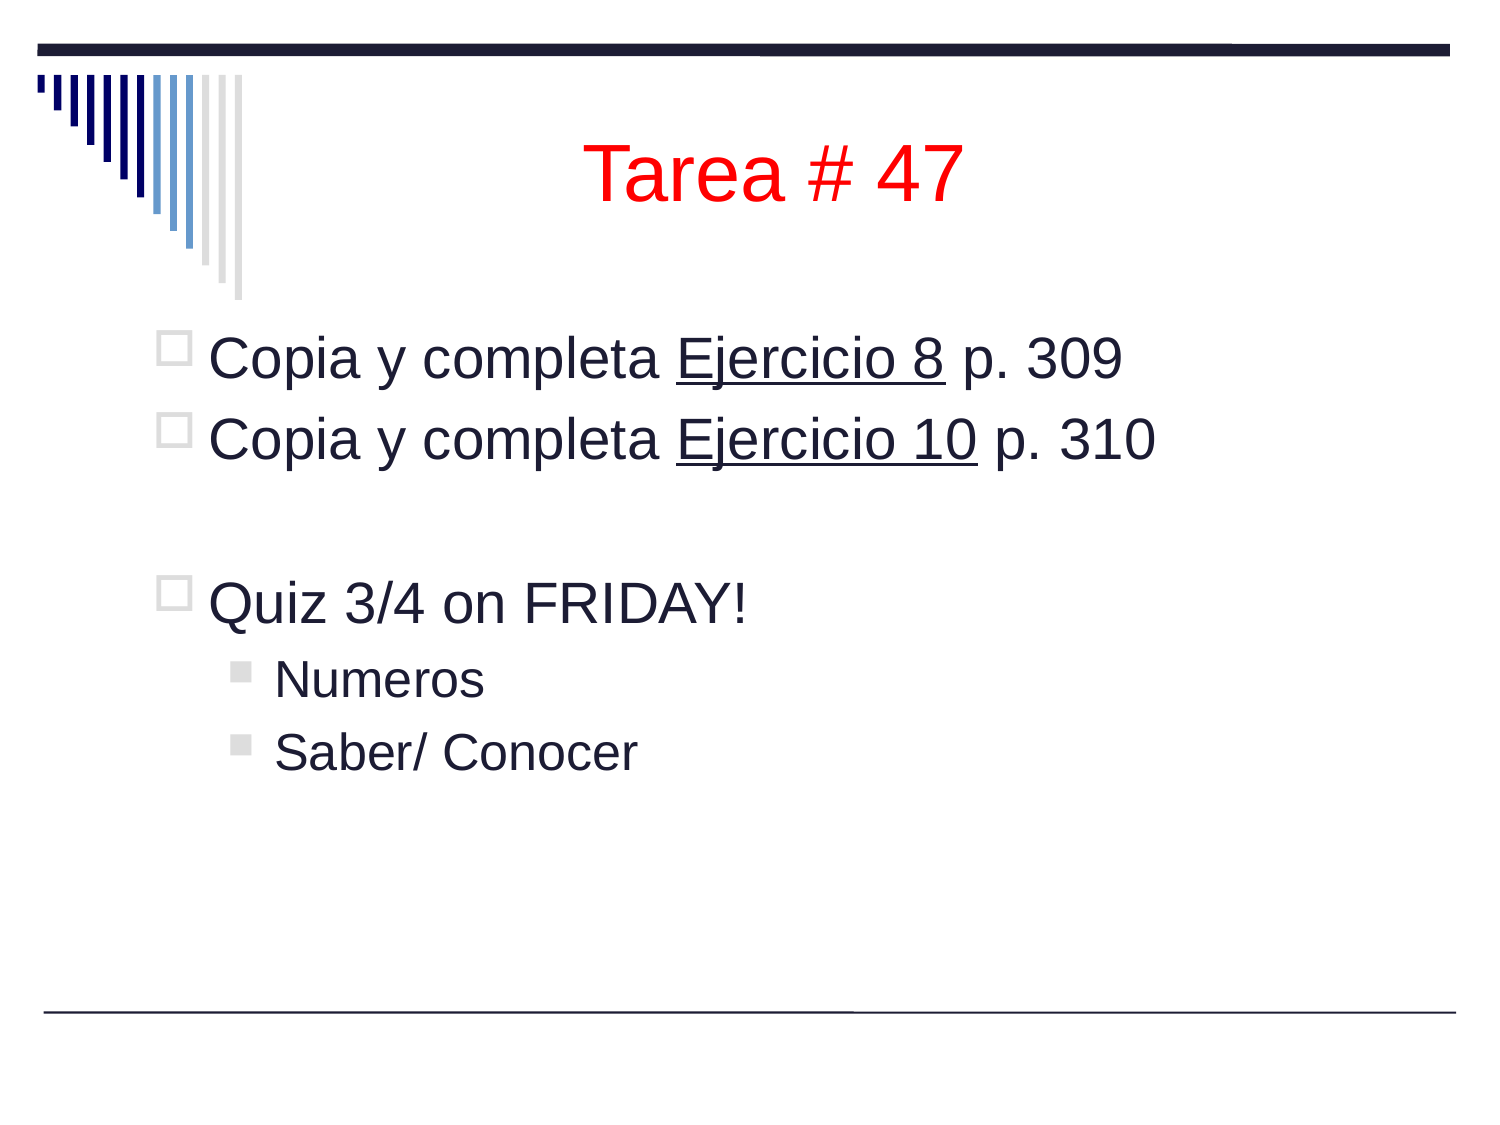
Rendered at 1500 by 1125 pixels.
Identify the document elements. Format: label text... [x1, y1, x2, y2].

title Tarea # 47 [137, 75, 1413, 263]
list Copia y completa Ejercicio 8 p. 309 Copia y completa Ejercicio 10 p. 310 Quiz 3/4 on FRIDAY! Numeros Saber/ Conocer [137, 312, 1413, 988]
